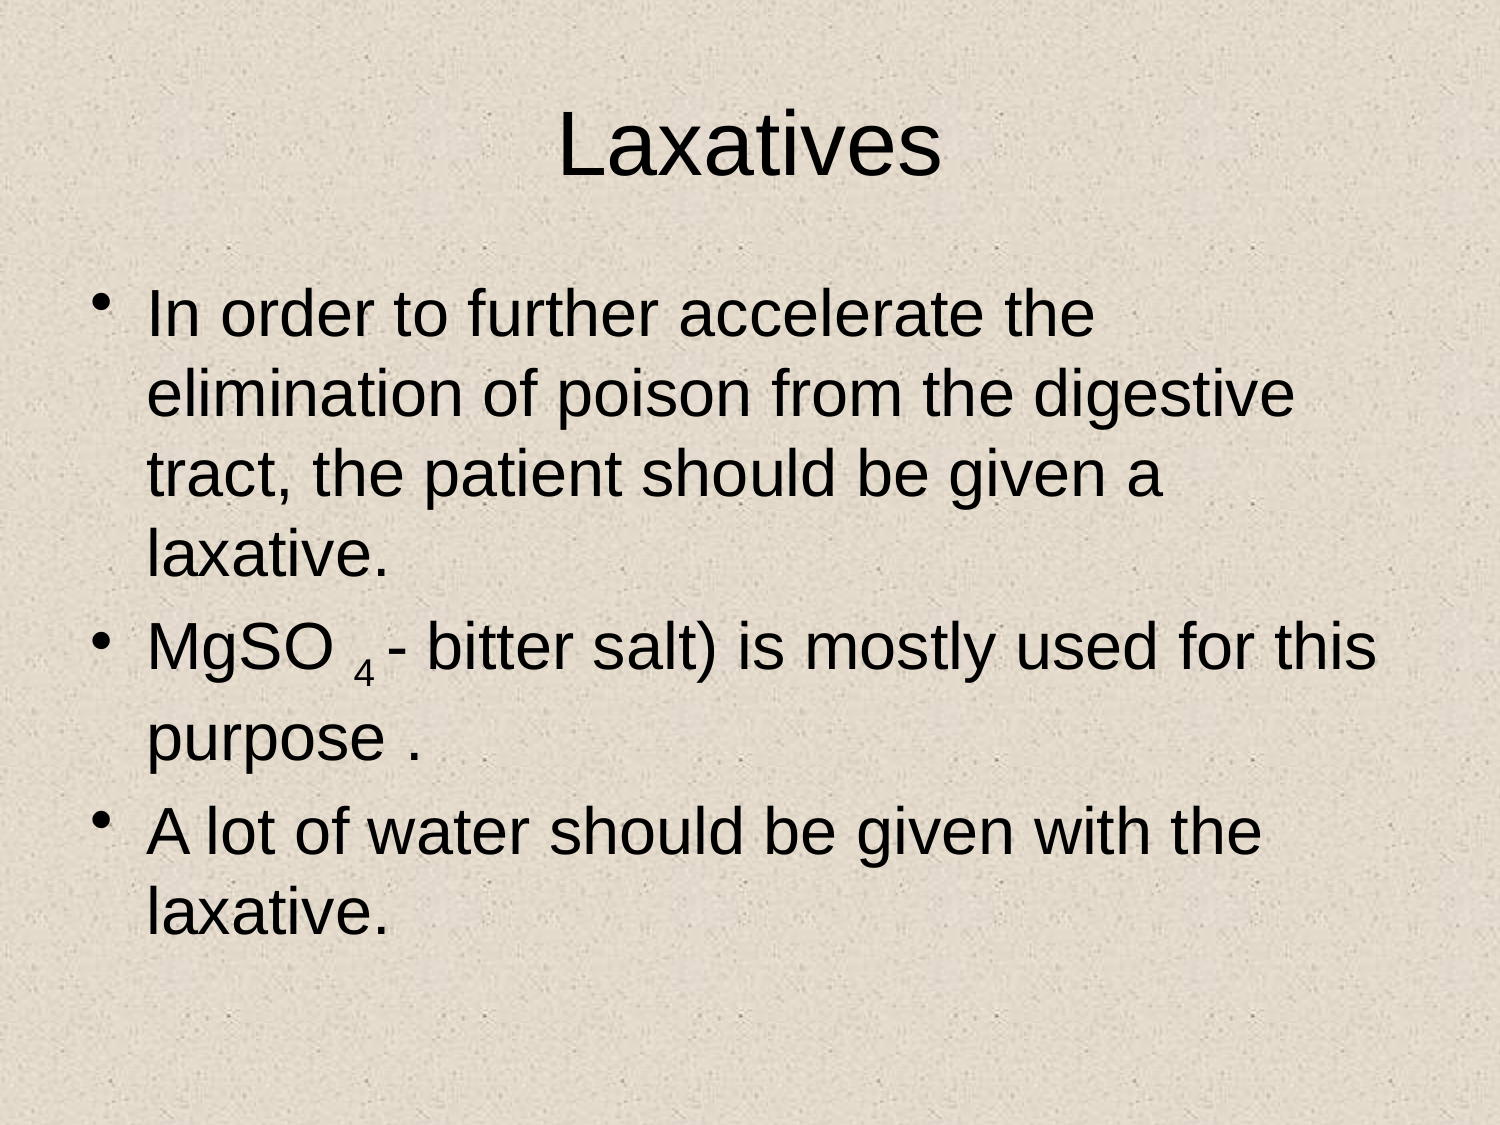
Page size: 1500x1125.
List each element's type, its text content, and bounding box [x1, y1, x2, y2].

list In order to further accelerate the elimination of poison from the digestive tract, the patient should be given a laxative. MgSO 4 - bitter salt) is mostly used for this purpose . A lot of water should be given with the laxative. [75, 262, 1425, 1005]
picture [0, 0, 1500, 1125]
title Laxatives [75, 45, 1425, 233]
